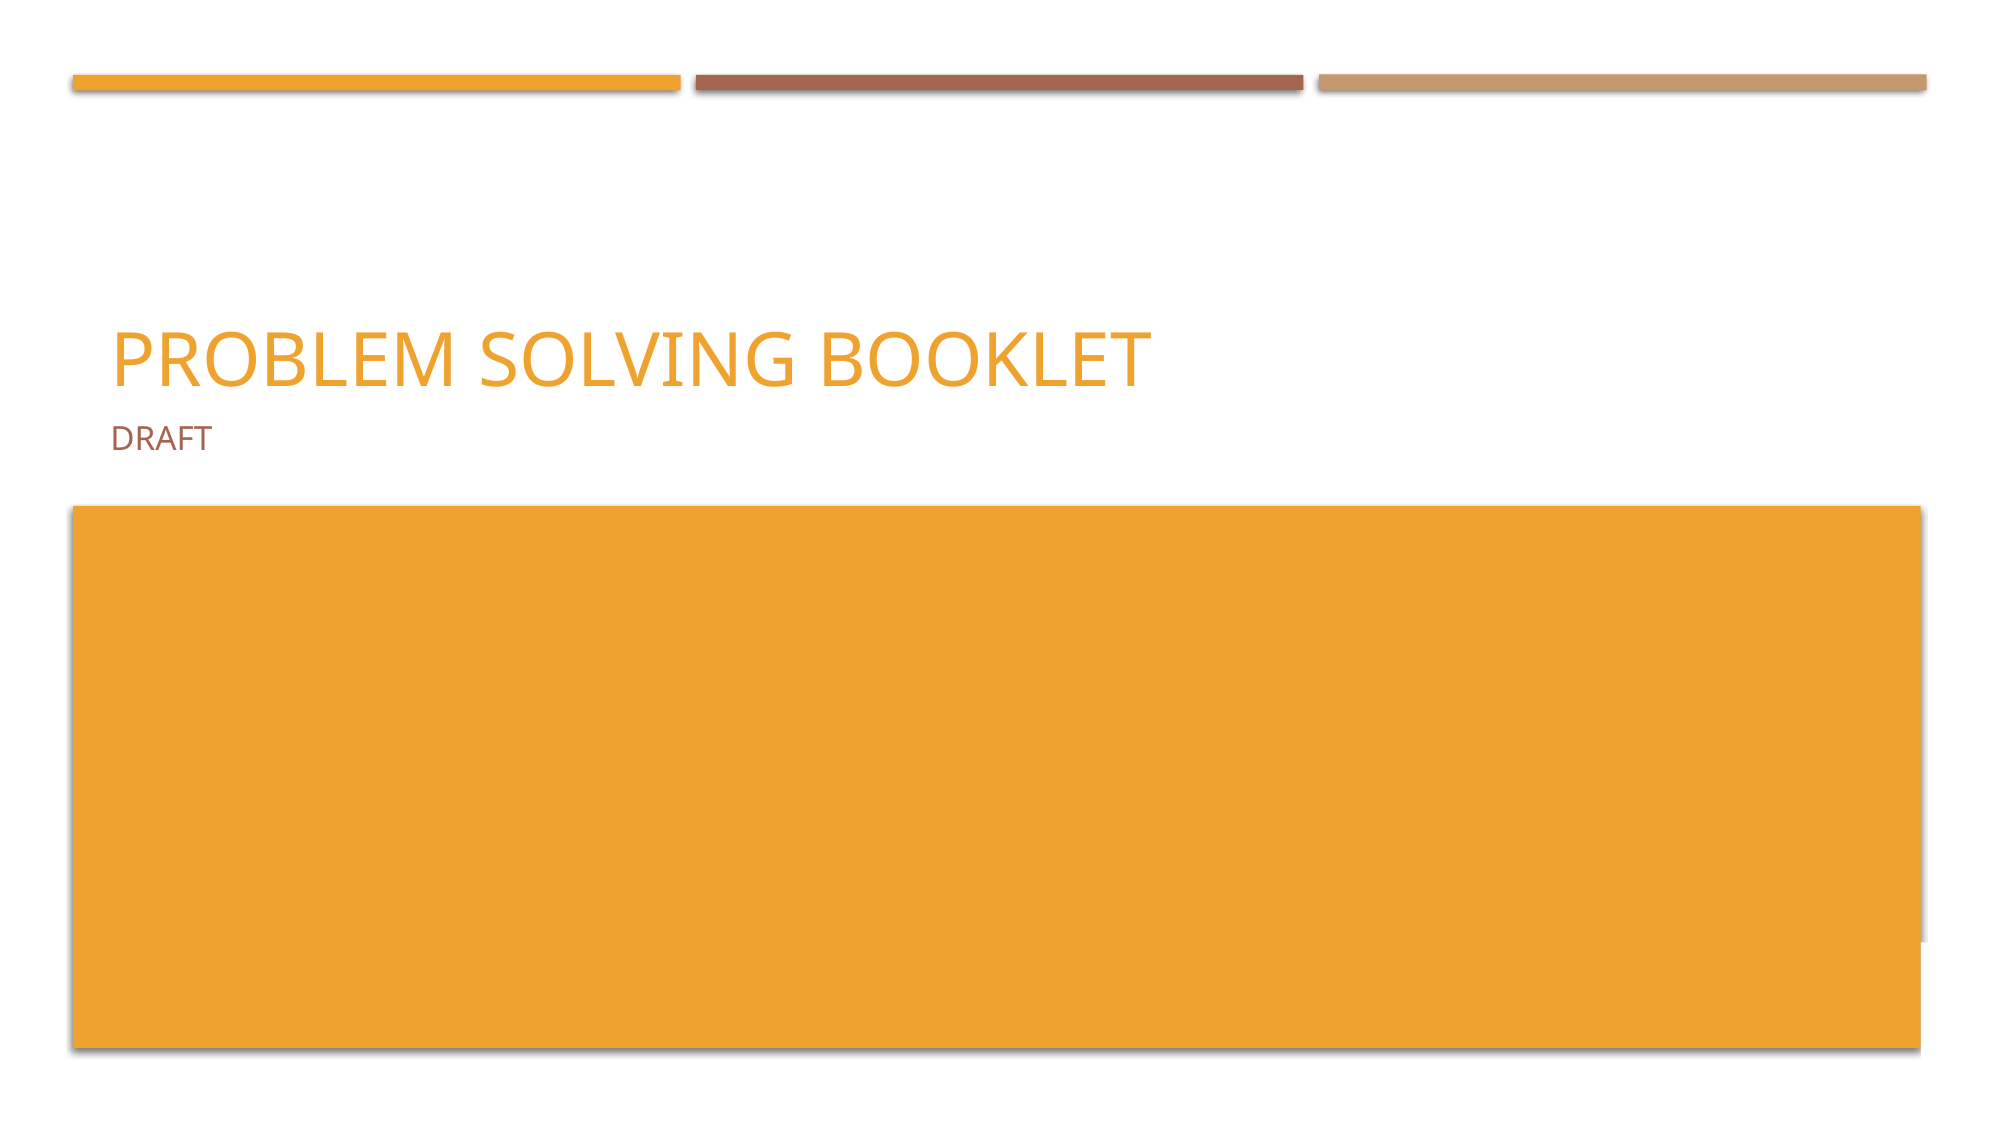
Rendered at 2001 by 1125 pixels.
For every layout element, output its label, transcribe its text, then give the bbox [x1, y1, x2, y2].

subtitle Draft [95, 409, 1899, 507]
title Problem Solving Booklet [95, 167, 1899, 409]
